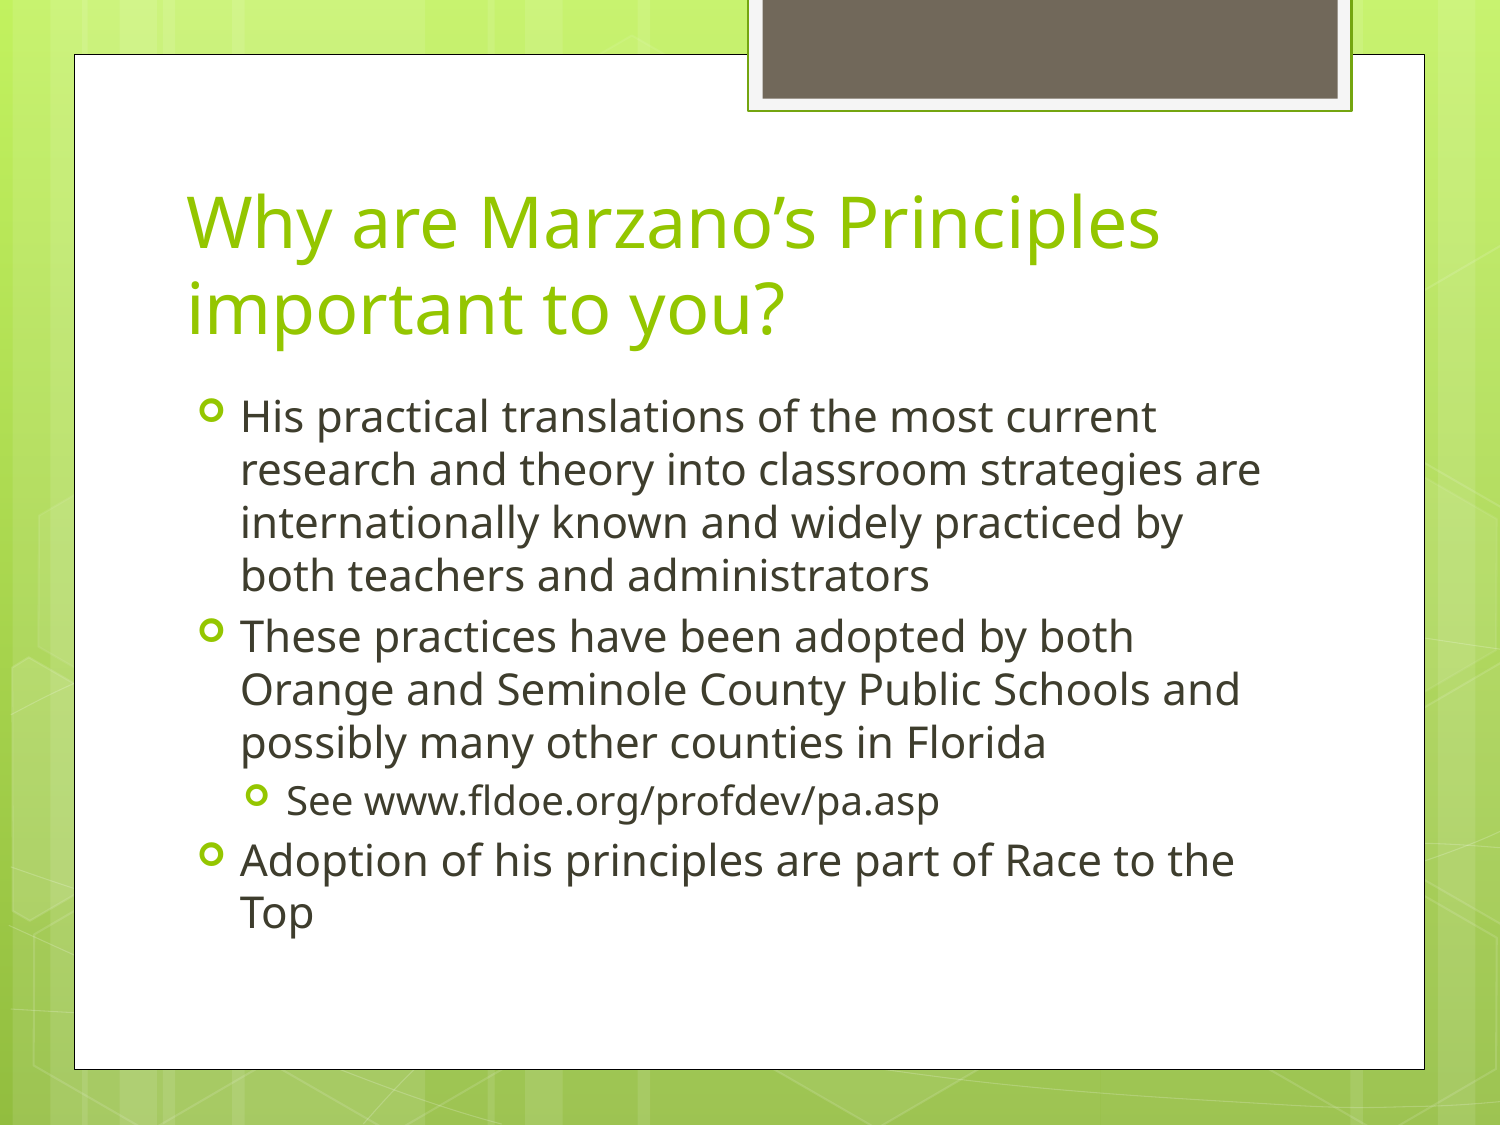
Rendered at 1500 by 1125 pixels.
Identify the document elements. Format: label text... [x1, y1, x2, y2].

list His practical translations of the most current research and theory into classroom strategies are internationally known and widely practiced by both teachers and administrators These practices have been adopted by both Orange and Seminole County Public Schools and possibly many other counties in Florida See www.fldoe.org/profdev/pa.asp Adoption of his principles are part of Race to the Top [171, 381, 1283, 957]
title Why are Marzano’s Principles important to you? [171, 168, 1324, 357]
